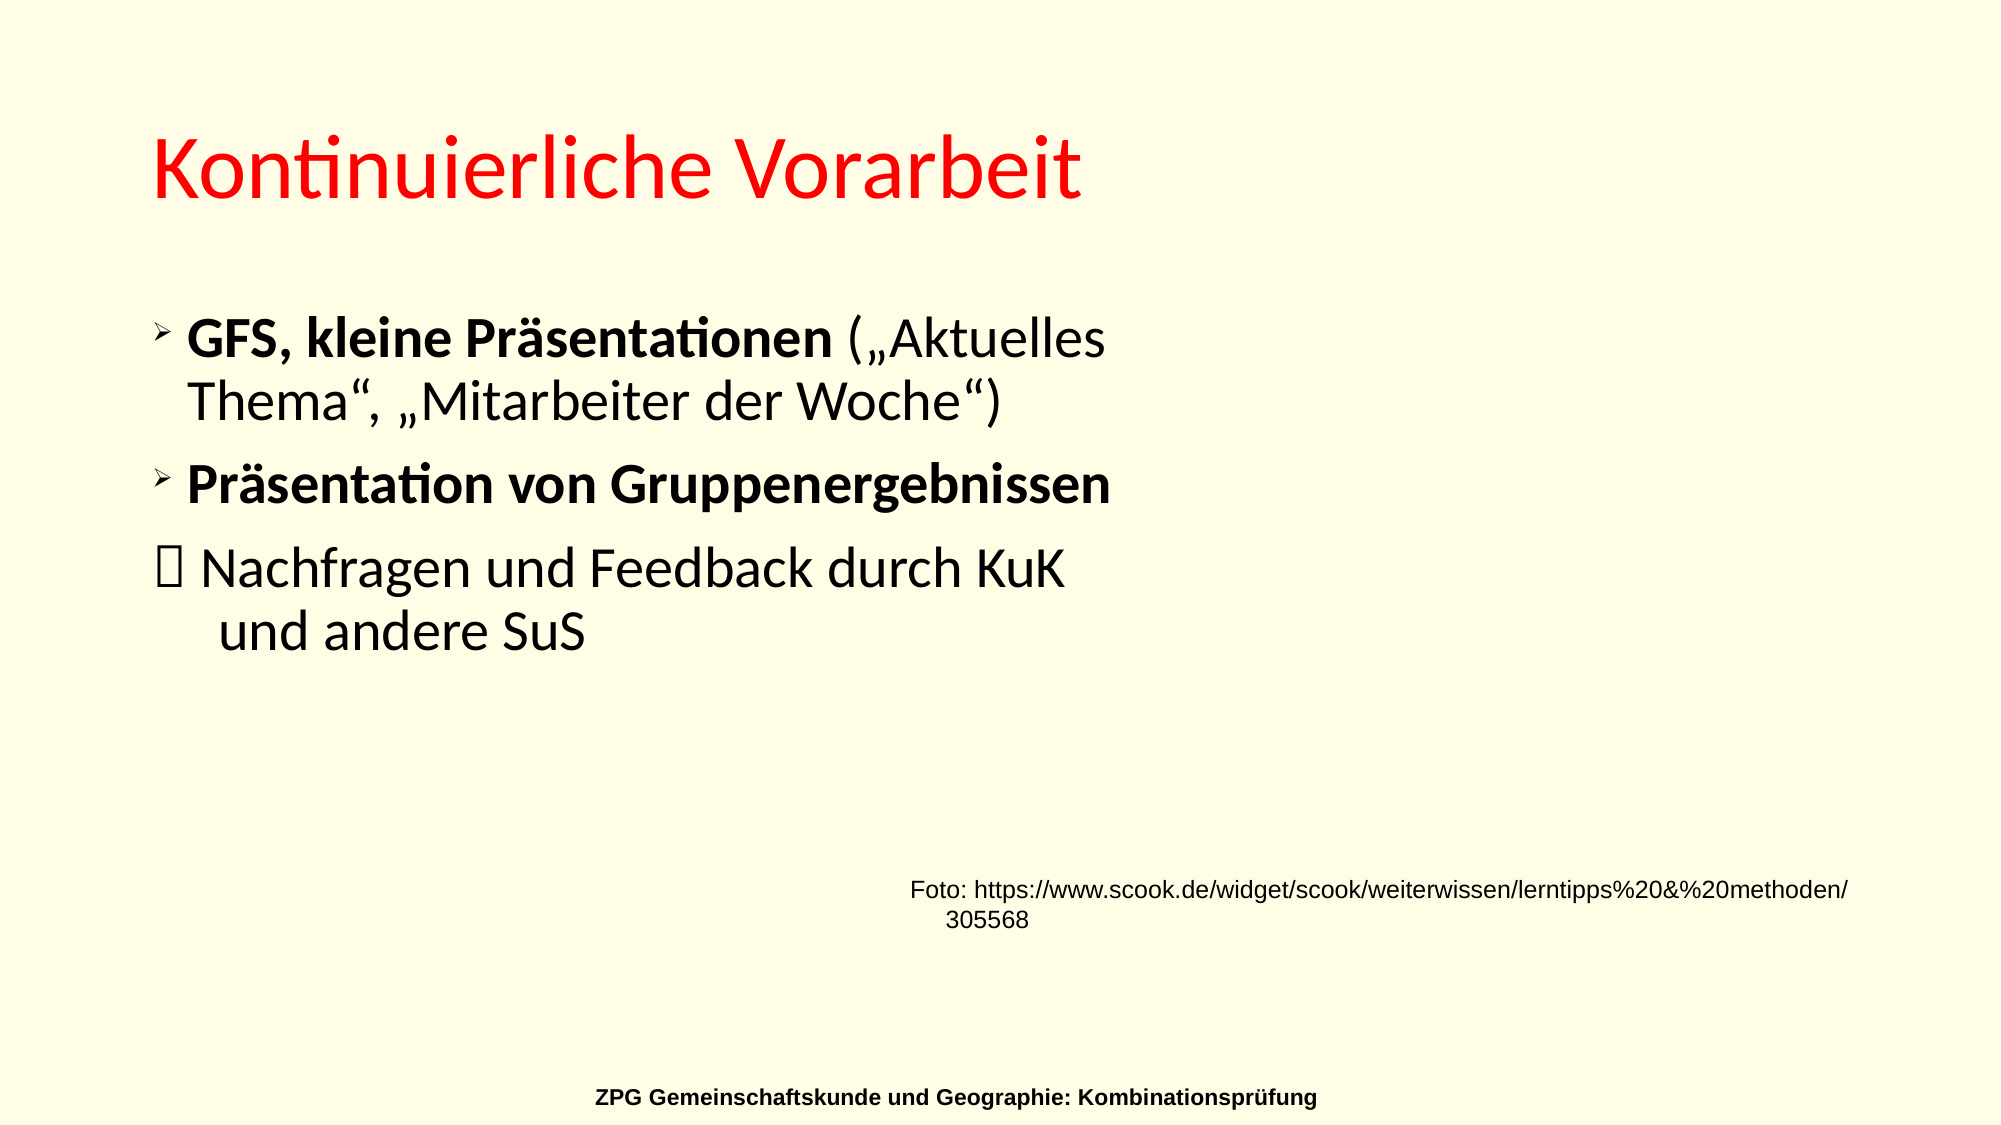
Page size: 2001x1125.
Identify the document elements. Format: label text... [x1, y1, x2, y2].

text_box GFS, kleine Präsentationen („Aktuelles Thema“, „Mitarbeiter der Woche“) Präsentation von Gruppenergebnissen  Nachfragen und Feedback durch KuK und andere SuS [137, 299, 1134, 1014]
text_box Foto: https://www.scook.de/widget/scook/weiterwissen/lerntipps%20&%20methoden/305568 [895, 865, 1896, 941]
text_box Kontinuierliche Vorarbeit [137, 59, 1863, 278]
